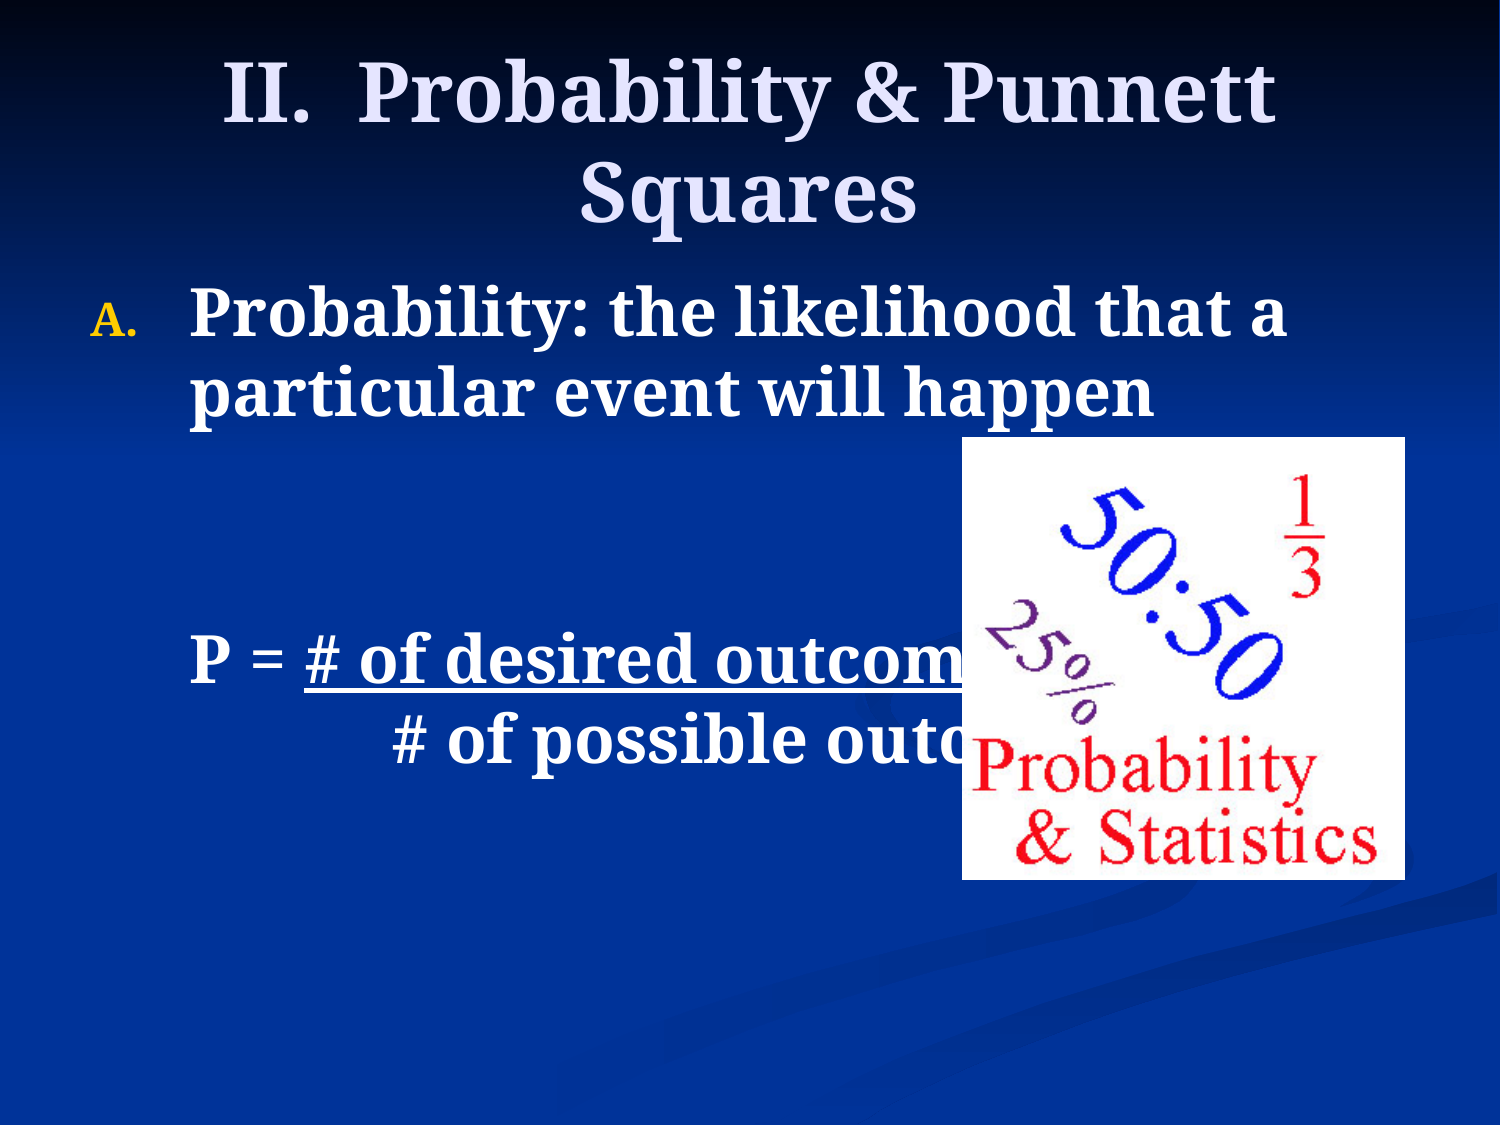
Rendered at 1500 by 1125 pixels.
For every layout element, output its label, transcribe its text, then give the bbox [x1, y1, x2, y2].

picture [962, 437, 1405, 880]
title II. Probability & Punnett Squares [74, 44, 1426, 233]
list Probability: the likelihood that a particular event will happen P = # of desired outcomes # of possible outcomes [74, 262, 1426, 1006]
